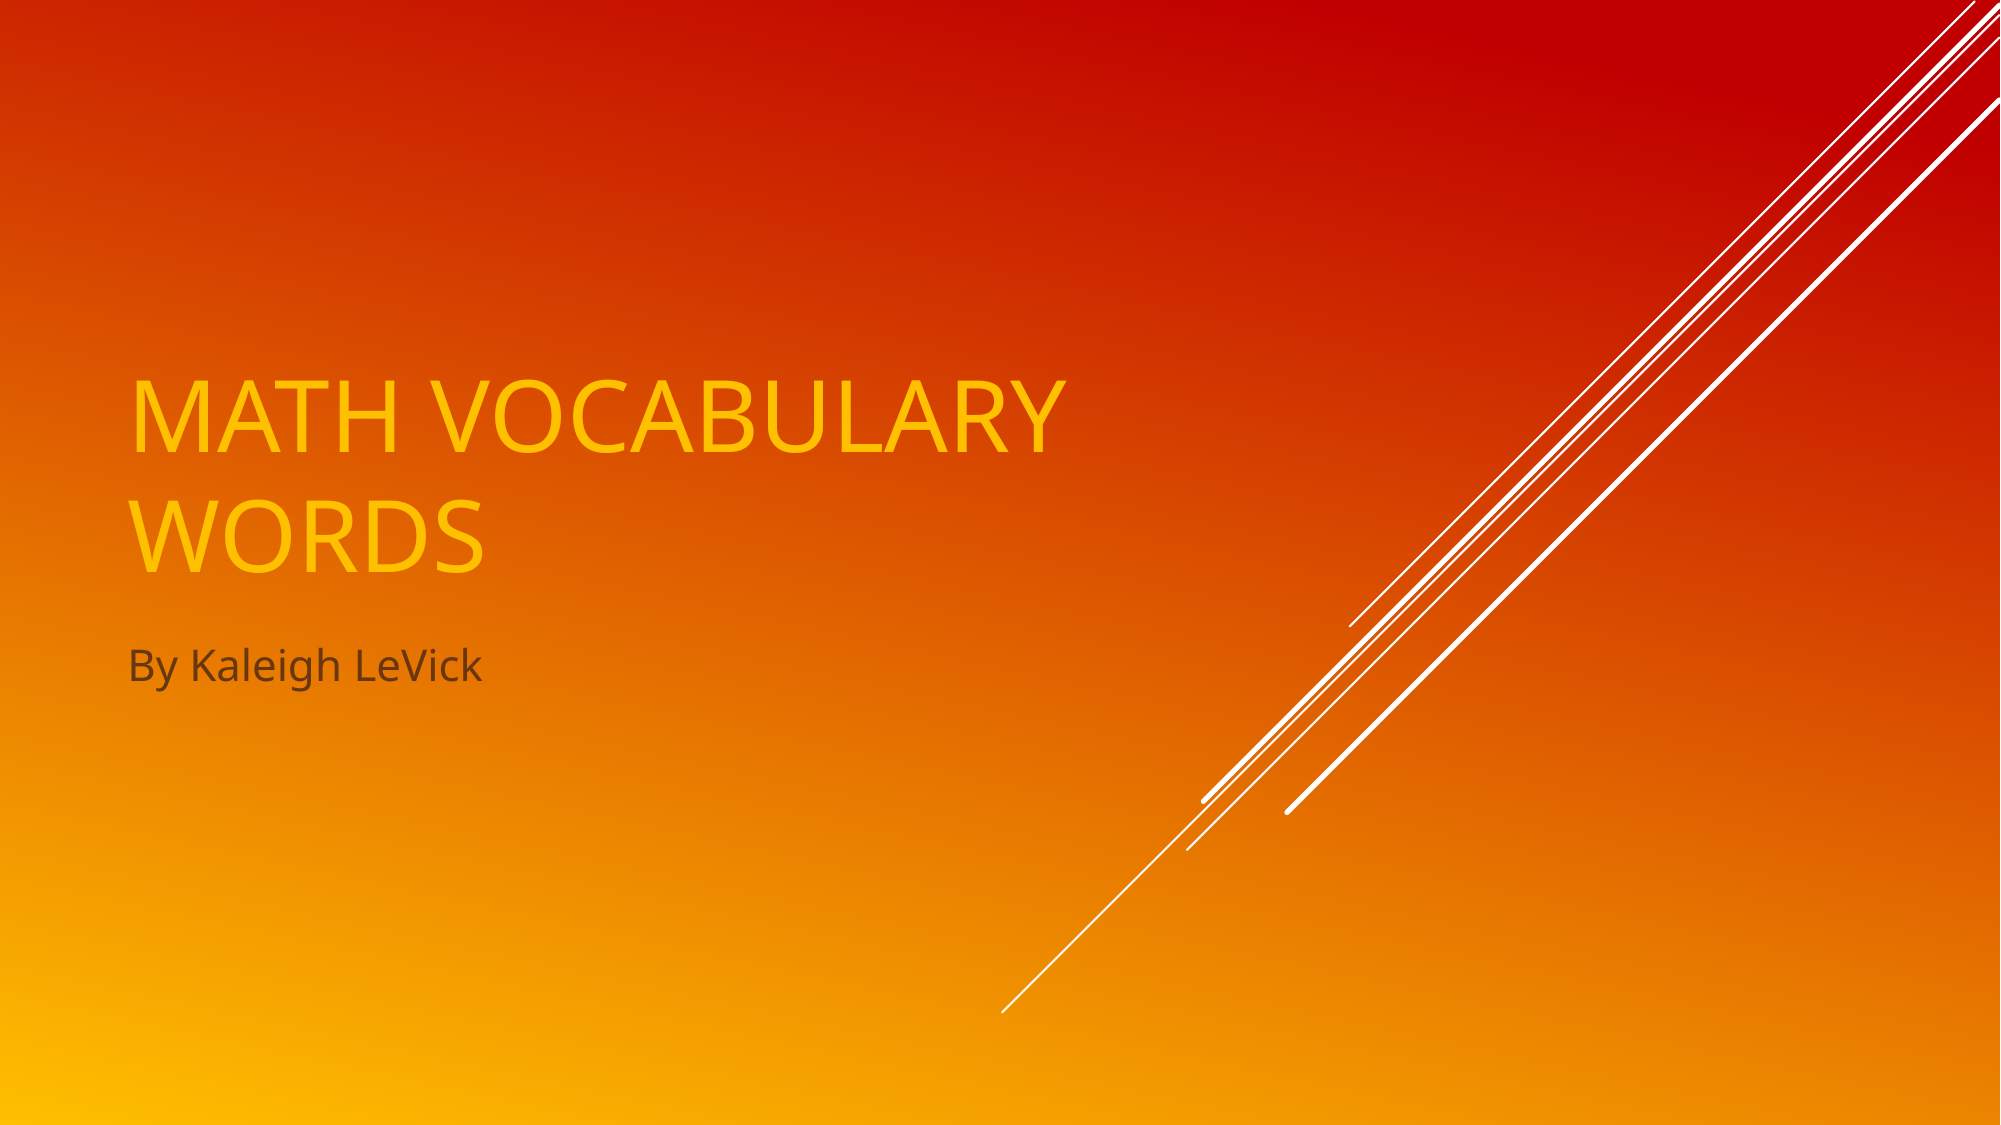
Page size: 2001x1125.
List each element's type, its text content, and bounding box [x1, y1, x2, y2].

title Math Vocabulary words [112, 112, 1425, 600]
subtitle By Kaleigh LeVick [112, 630, 1163, 950]
